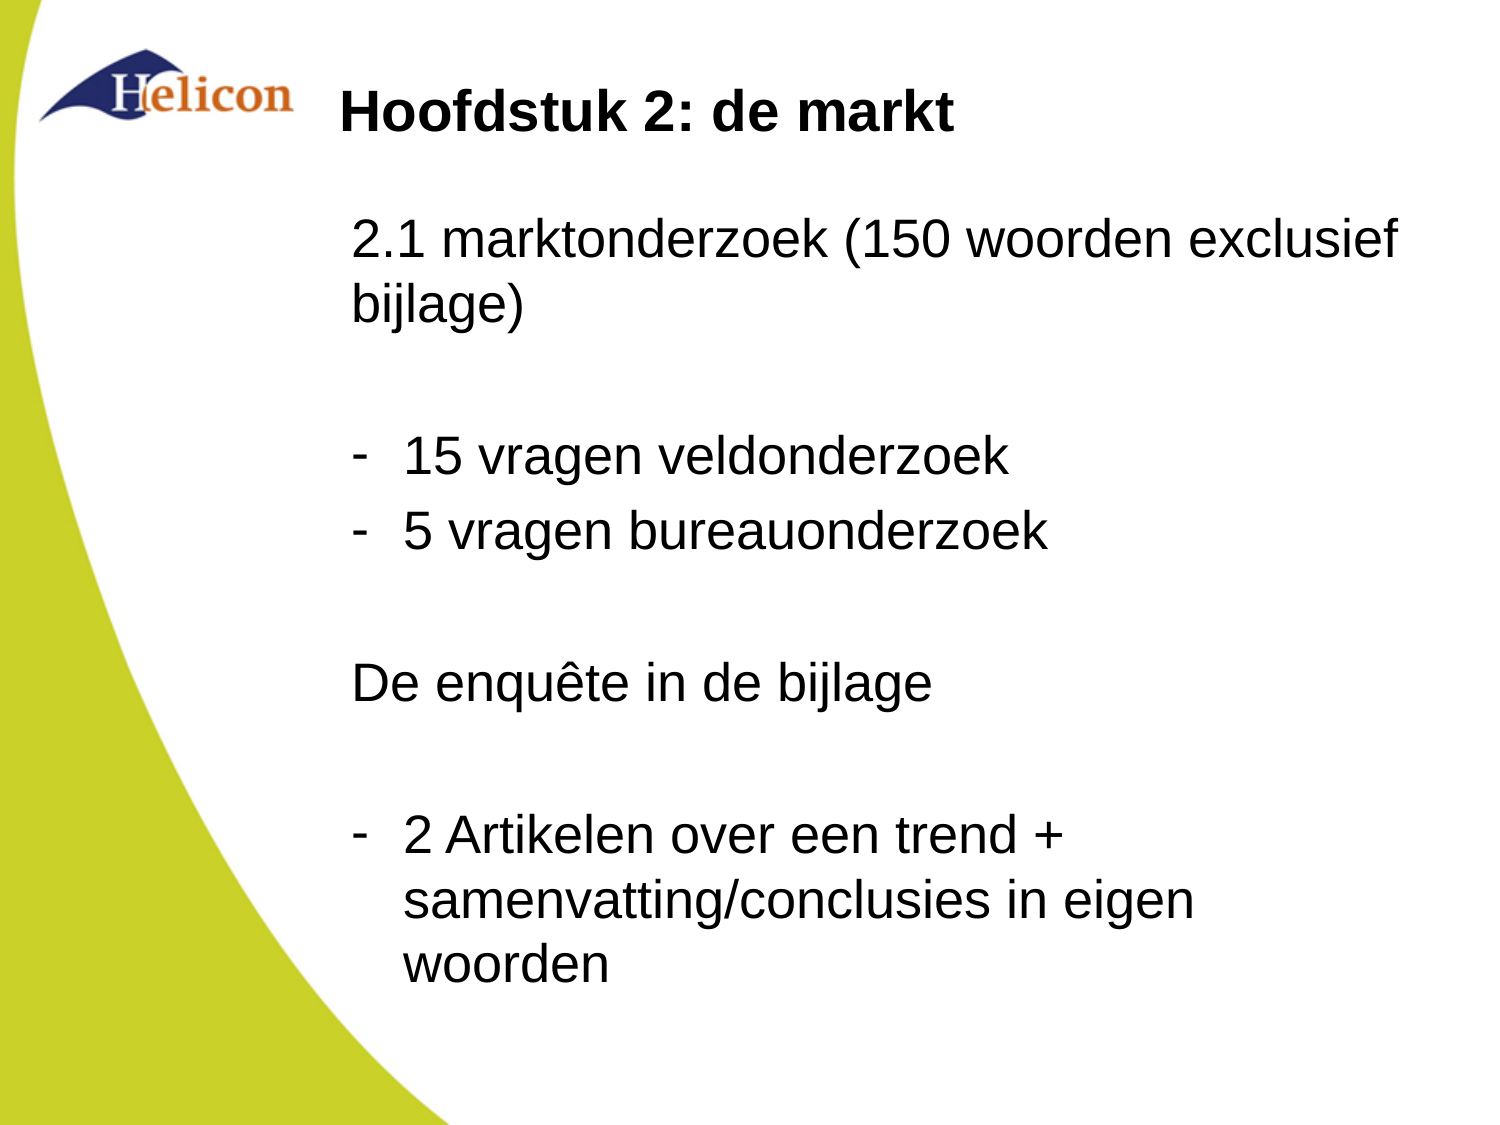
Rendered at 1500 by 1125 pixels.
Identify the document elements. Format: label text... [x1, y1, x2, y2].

picture [0, 0, 1500, 1125]
list 2.1 marktonderzoek (150 woorden exclusief bijlage) 15 vragen veldonderzoek 5 vragen bureauonderzoek De enquête in de bijlage 2 Artikelen over een trend + samenvatting/conclusies in eigen woorden [336, 196, 1425, 1005]
title Hoofdstuk 2: de markt [324, 54, 1415, 161]
